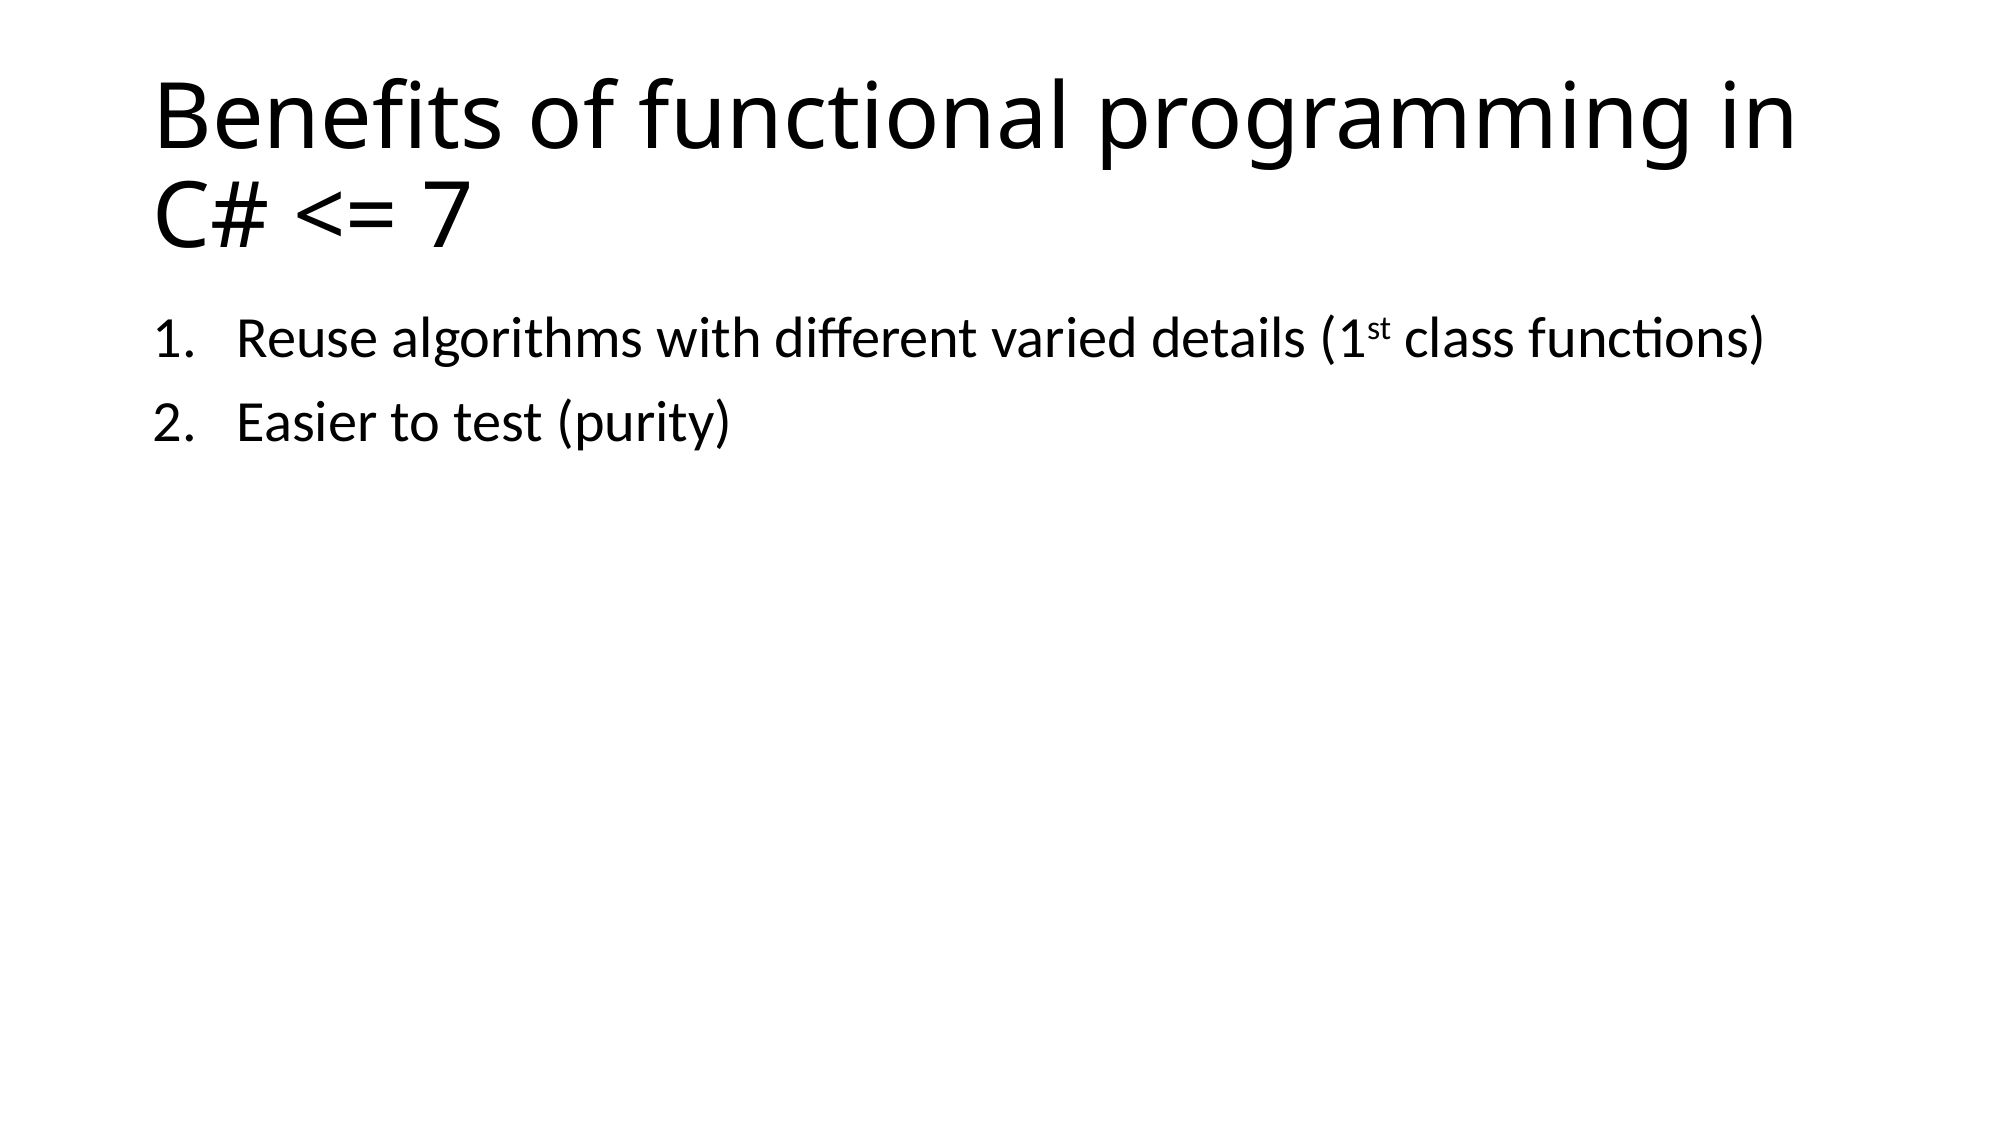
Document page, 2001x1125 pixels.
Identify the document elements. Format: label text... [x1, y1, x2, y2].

list Reuse algorithms with different varied details (1st class functions) Easier to test (purity) [137, 299, 1863, 1014]
title Benefits of functional programming in C# <= 7 [137, 59, 1863, 278]
